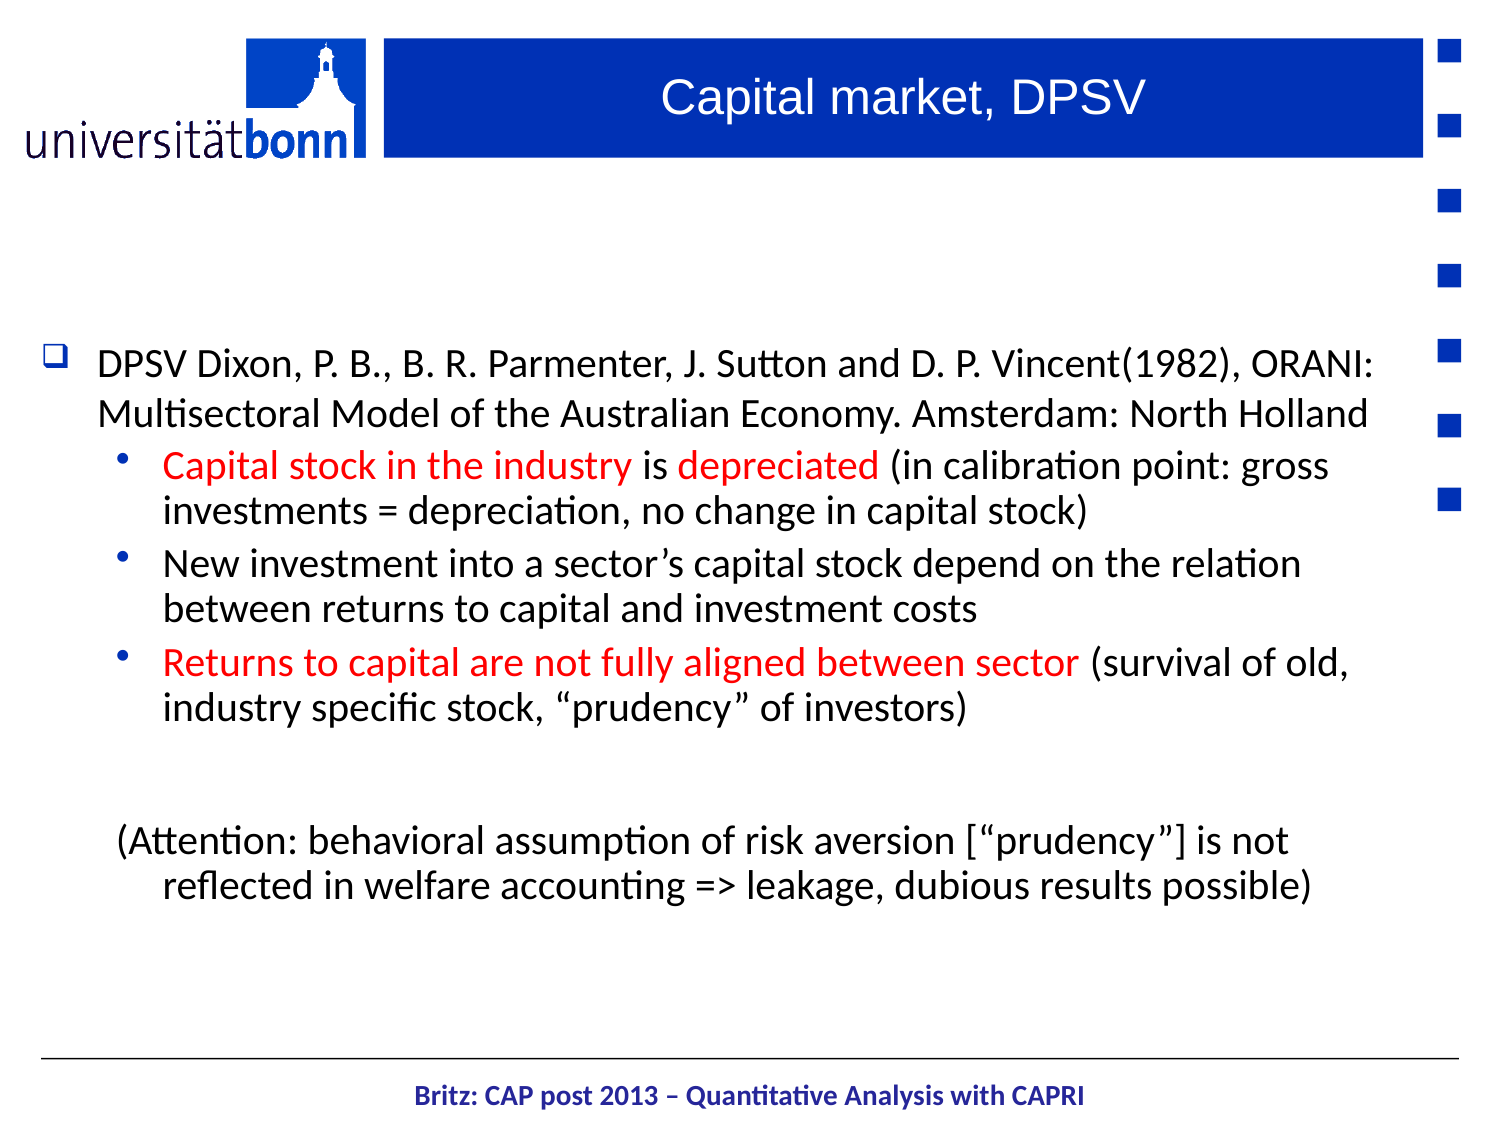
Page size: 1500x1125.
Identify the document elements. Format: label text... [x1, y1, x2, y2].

title Capital market, DPSV [383, 38, 1424, 158]
picture [24, 36, 368, 160]
footer Britz: CAP post 2013 – Quantitative Analysis with CAPRI [40, 1070, 1460, 1107]
list DPSV Dixon, P. B., B. R. Parmenter, J. Sutton and D. P. Vincent(1982), ORANI: Multisectoral Model of the Australian Economy. Amsterdam: North Holland Capital stock in the industry is depreciated (in calibration point: gross investments = depreciation, no change in capital stock) New investment into a sector’s capital stock depend on the relation between returns to capital and investment costs Returns to capital are not fully aligned between sector (survival of old, industry specific stock, “prudency” of investors) (Attention: behavioral assumption of risk aversion [“prudency”] is not reflected in welfare accounting => leakage, dubious results possible) [25, 188, 1426, 1056]
